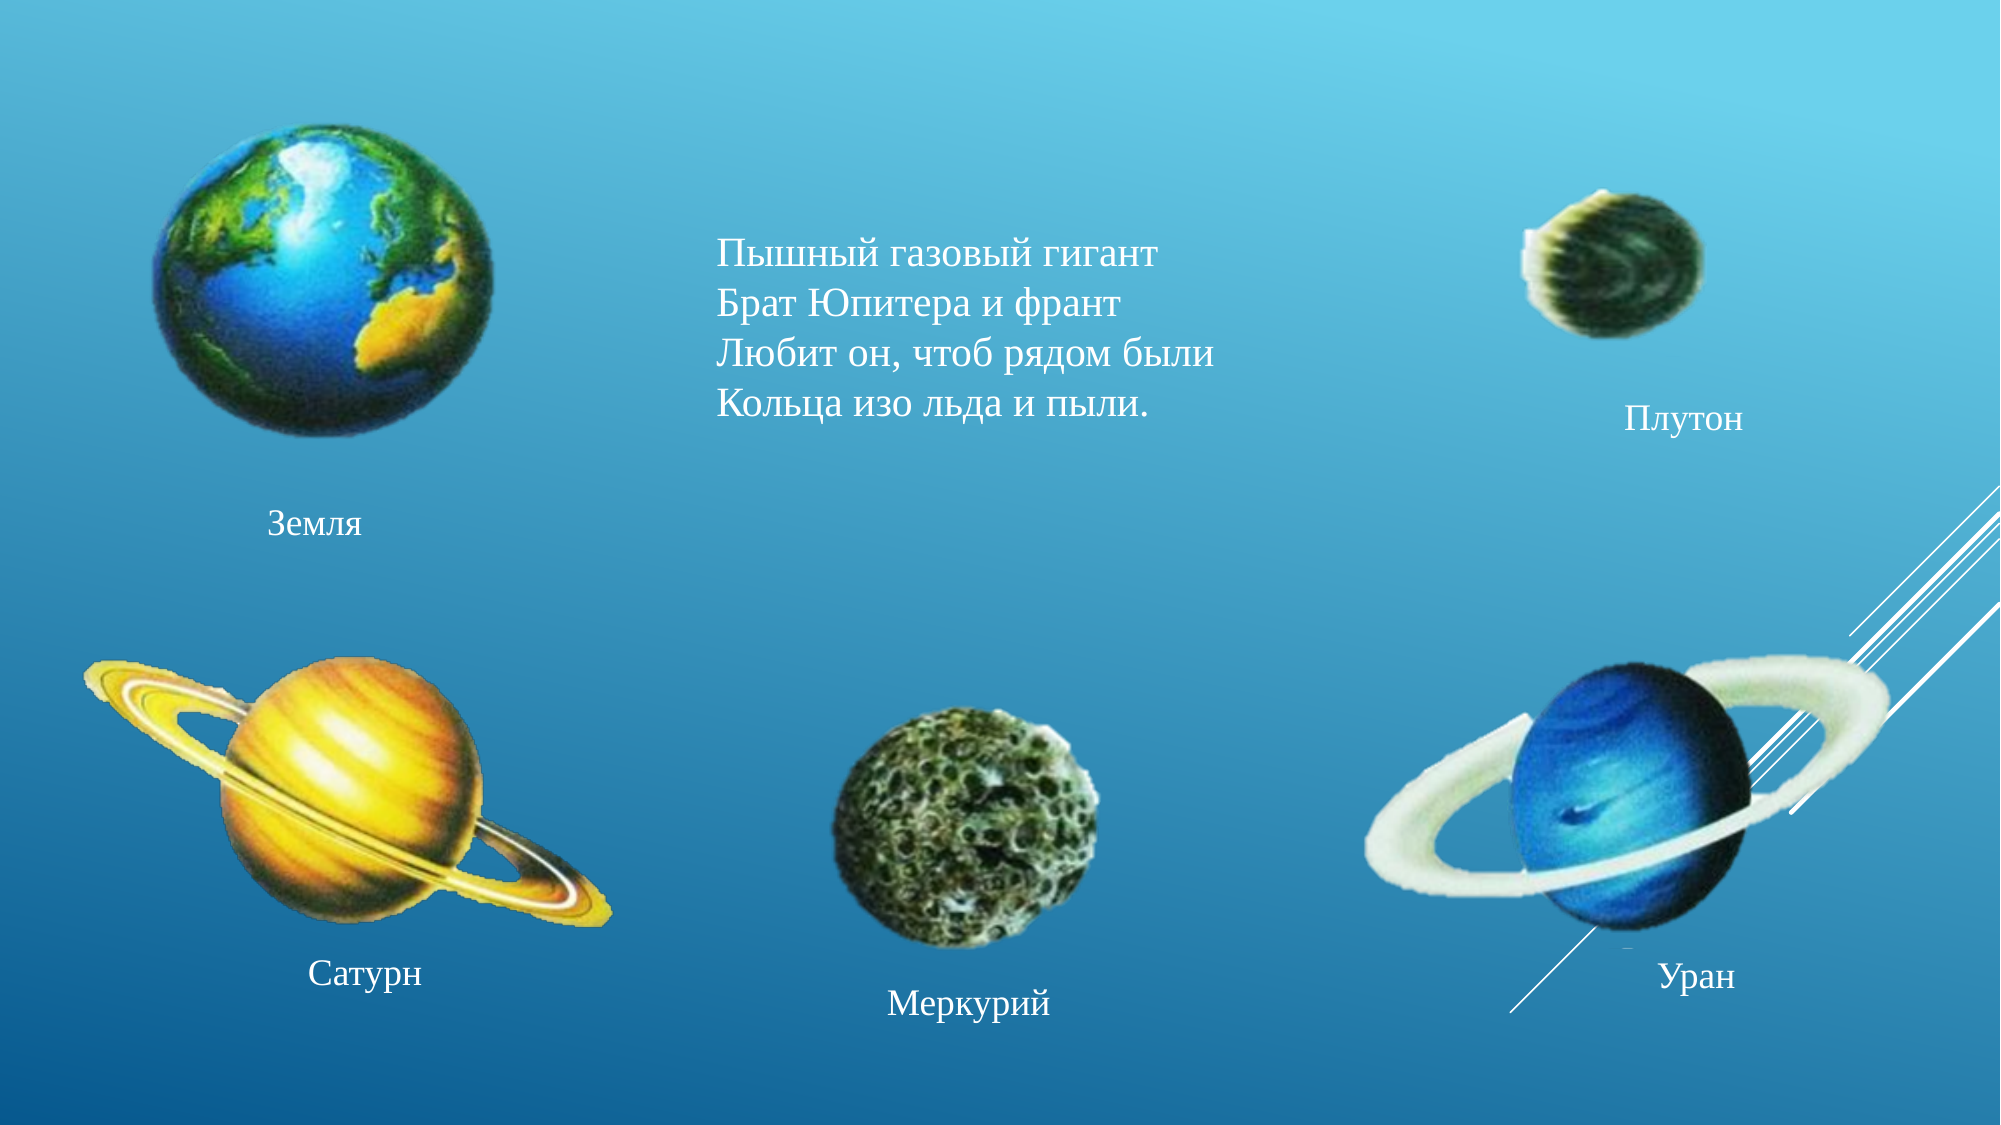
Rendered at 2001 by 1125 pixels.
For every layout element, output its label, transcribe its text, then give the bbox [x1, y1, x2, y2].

picture [804, 692, 1133, 964]
text_box Земля [189, 491, 441, 551]
text_box Пышный газовый гигант Брат Юпитера и франт Любит он, чтоб рядом были Кольца изо льда и пыли. [701, 217, 1346, 433]
text_box Плутон [1511, 379, 1856, 451]
picture [143, 107, 512, 451]
text_box Сатурн [238, 970, 492, 1007]
text_box Уран [1609, 949, 1783, 1012]
picture [1472, 148, 1748, 358]
picture [1362, 635, 1902, 949]
picture [79, 635, 618, 970]
text_box Меркурий [859, 975, 1078, 1026]
